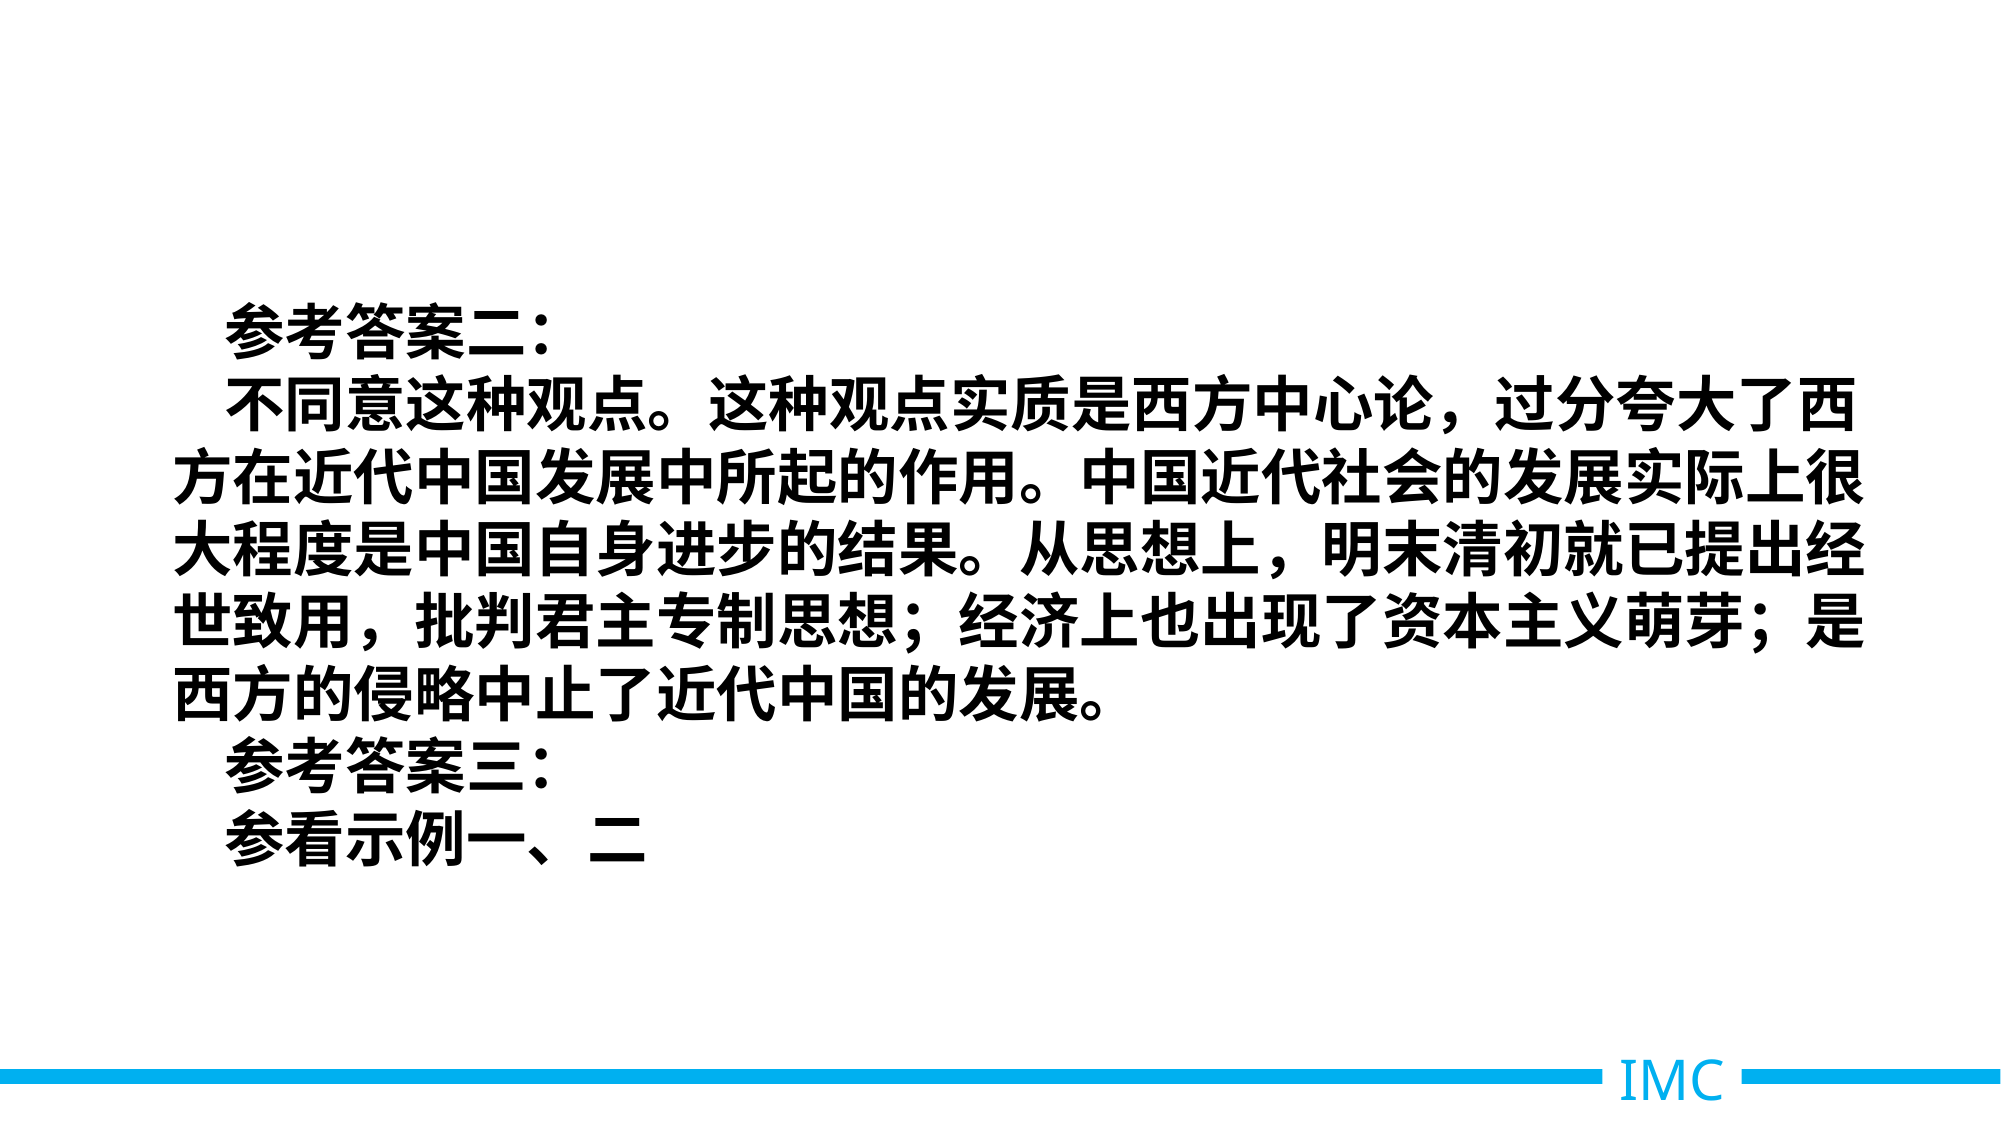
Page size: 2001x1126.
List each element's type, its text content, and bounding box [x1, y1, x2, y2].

text_box 参考答案二： 不同意这种观点。这种观点实质是西方中心论，过分夸大了西方在近代中国发展中所起的作用。中国近代社会的发展实际上很大程度是中国自身进步的结果。从思想上，明末清初就已提出经世致用，批判君主专制思想；经济上也出现了资本主义萌芽；是西方的侵略中止了近代中国的发展。 参考答案三： 参看示例一、二 [156, 285, 1894, 882]
